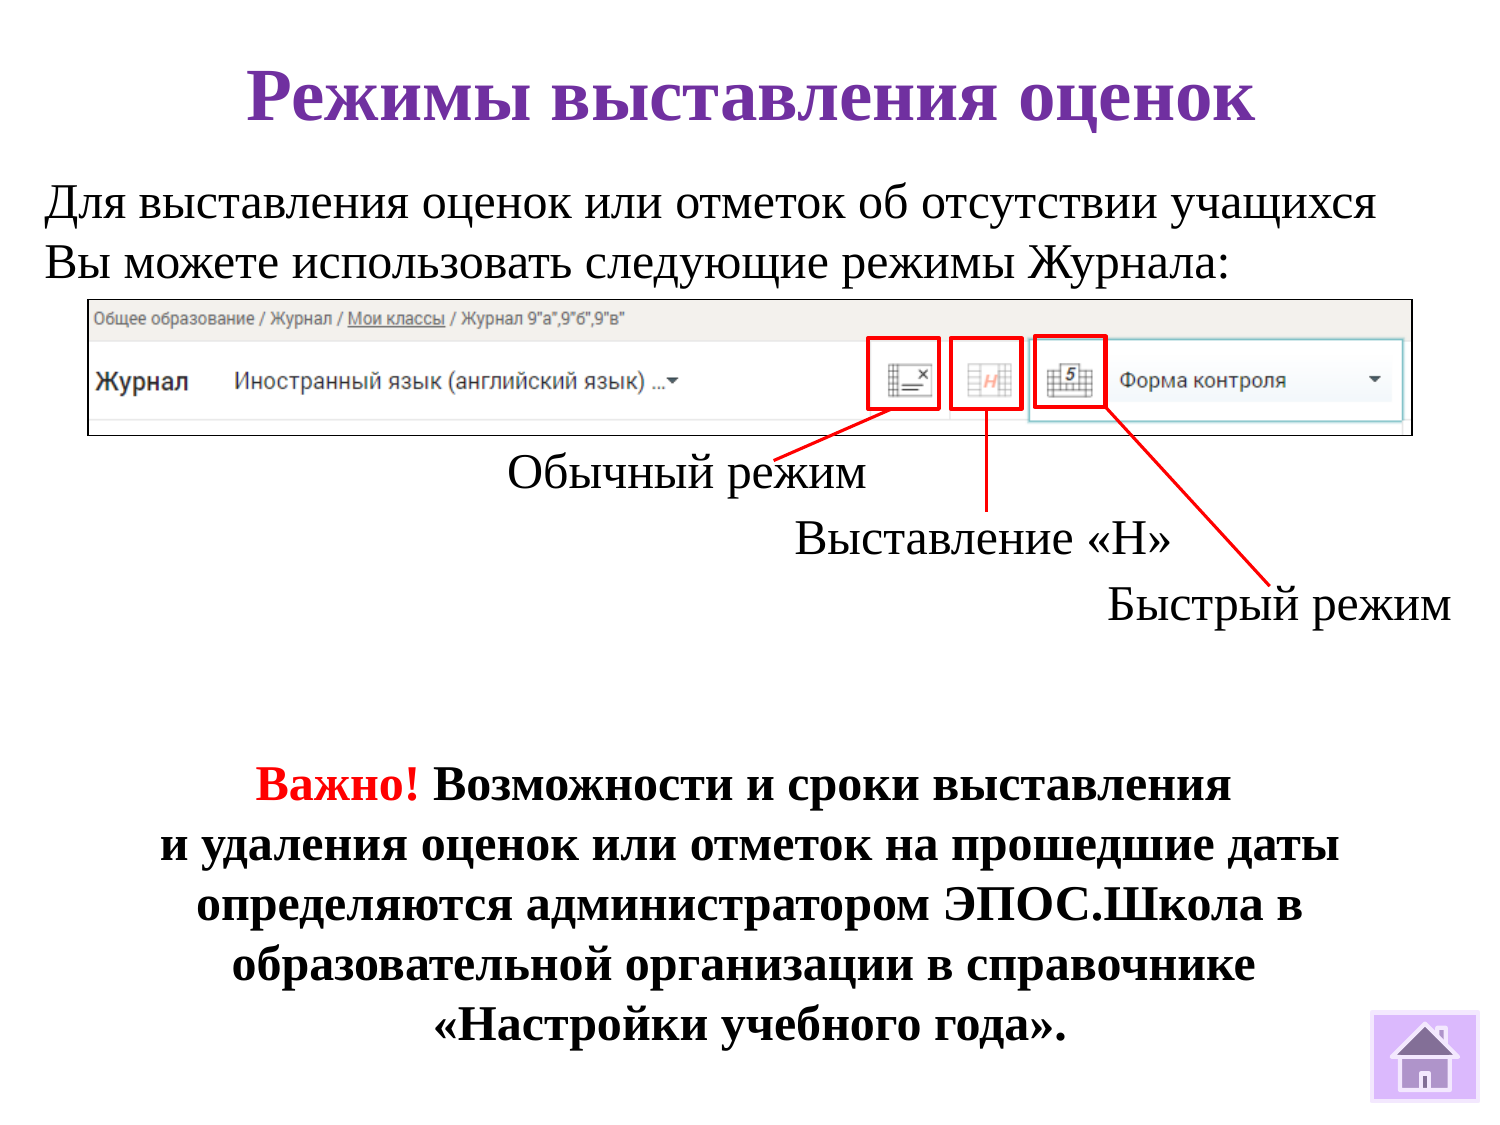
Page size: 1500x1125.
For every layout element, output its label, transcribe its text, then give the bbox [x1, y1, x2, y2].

list Для выставления оценок или отметок об отсутствии учащихся Вы можете использовать следующие режимы Журнала: Обычный режим Выставление «Н» Быстрый режим Важно! Возможности и сроки выставления и удаления оценок или отметок на прошедшие даты определяются администратором ЭПОС.Школа в образовательной организации в справочнике «Настройки учебного года». [29, 160, 1471, 1083]
text_box [1370, 1010, 1480, 1103]
picture [88, 299, 1412, 435]
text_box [773, 408, 892, 461]
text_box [1105, 406, 1270, 587]
title Режимы выставления оценок [76, 19, 1427, 160]
